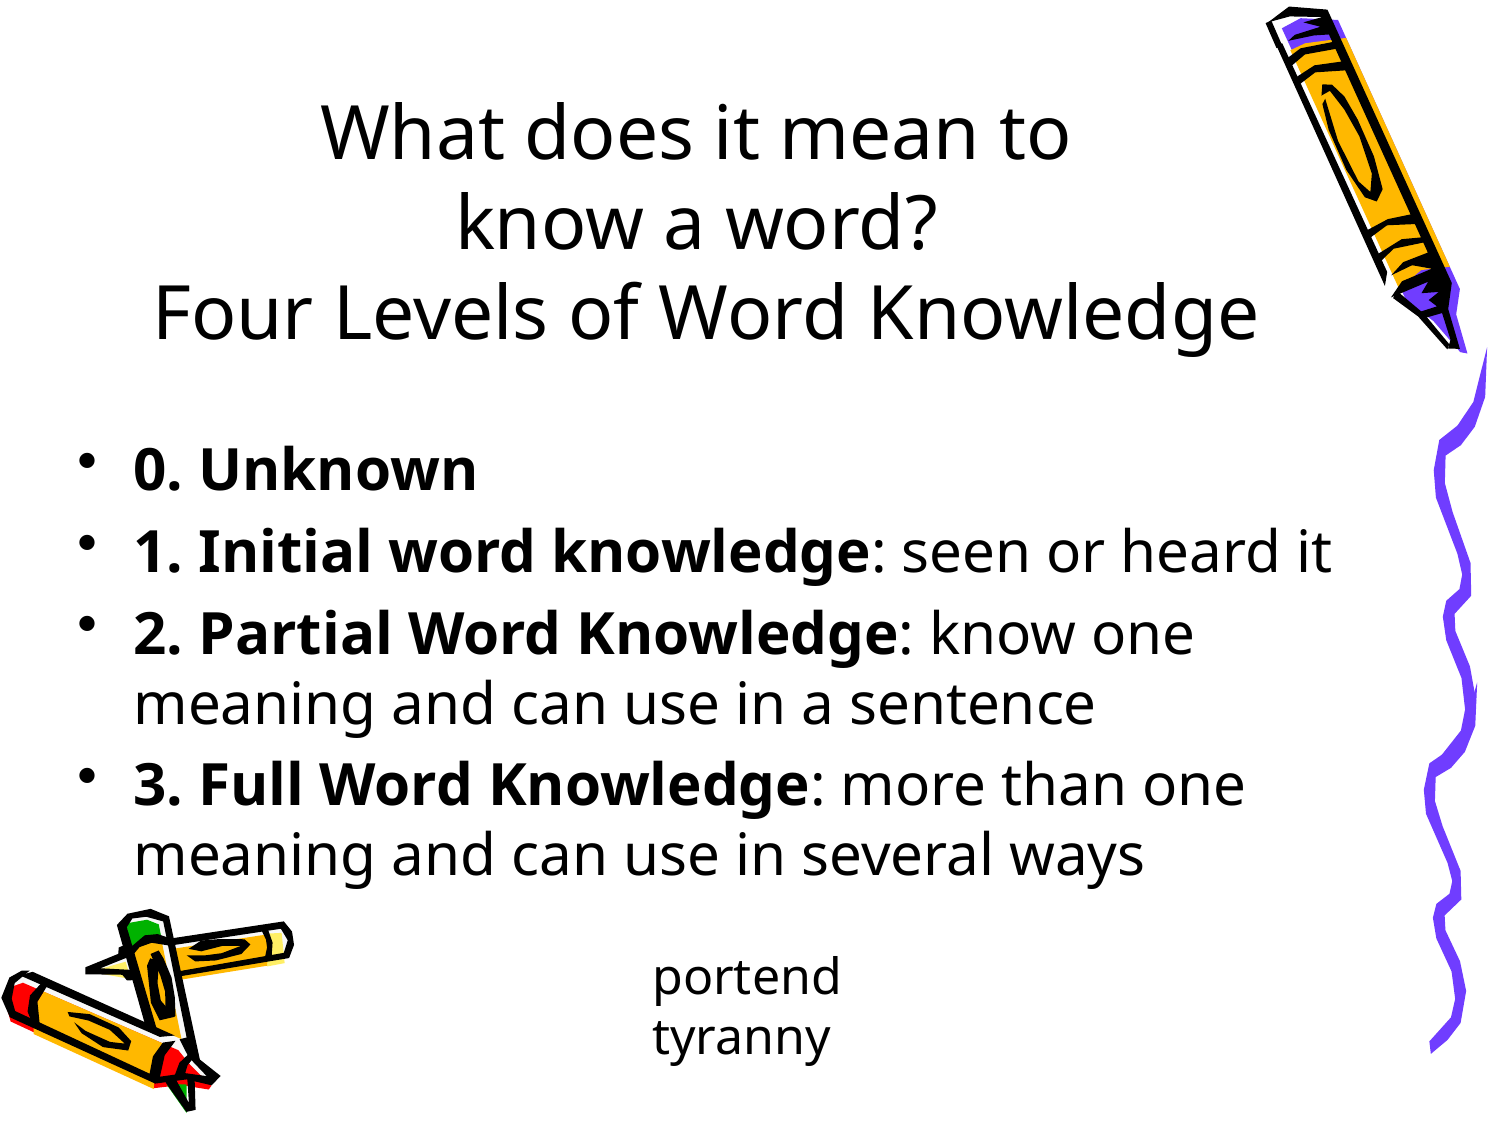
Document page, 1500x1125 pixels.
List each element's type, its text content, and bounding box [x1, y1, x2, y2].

title What does it mean to know a word? Four Levels of Word Knowledge [124, 99, 1288, 363]
text_box portend tyranny [637, 937, 1000, 1073]
list 0. Unknown 1. Initial word knowledge: seen or heard it 2. Partial Word Knowledge: know one meaning and can use in a sentence 3. Full Word Knowledge: more than one meaning and can use in several ways [62, 424, 1388, 963]
